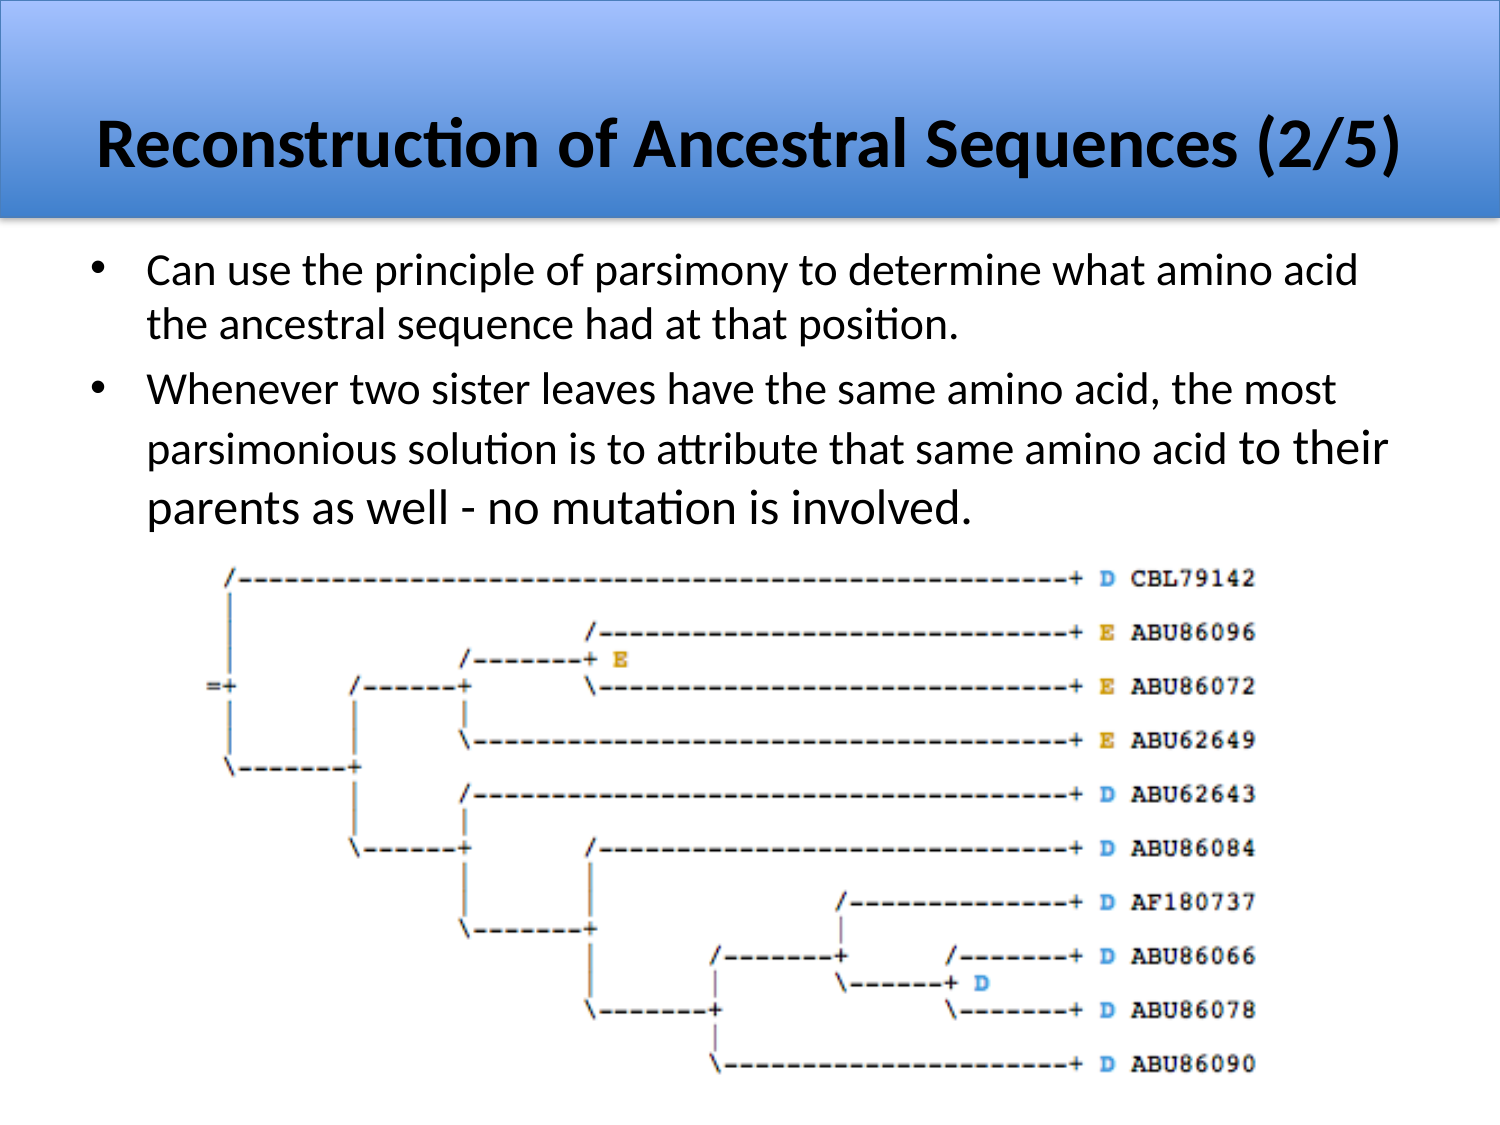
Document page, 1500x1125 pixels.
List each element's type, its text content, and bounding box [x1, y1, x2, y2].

picture [195, 541, 1286, 1095]
list Can use the principle of parsimony to determine what amino acid the ancestral sequence had at that position. Whenever two sister leaves have the same amino acid, the most parsimonious solution is to attribute that same amino acid to their parents as well - no mutation is involved. [75, 231, 1425, 570]
title Reconstruction of Ancestral Sequences (2/5) [75, 45, 1425, 231]
